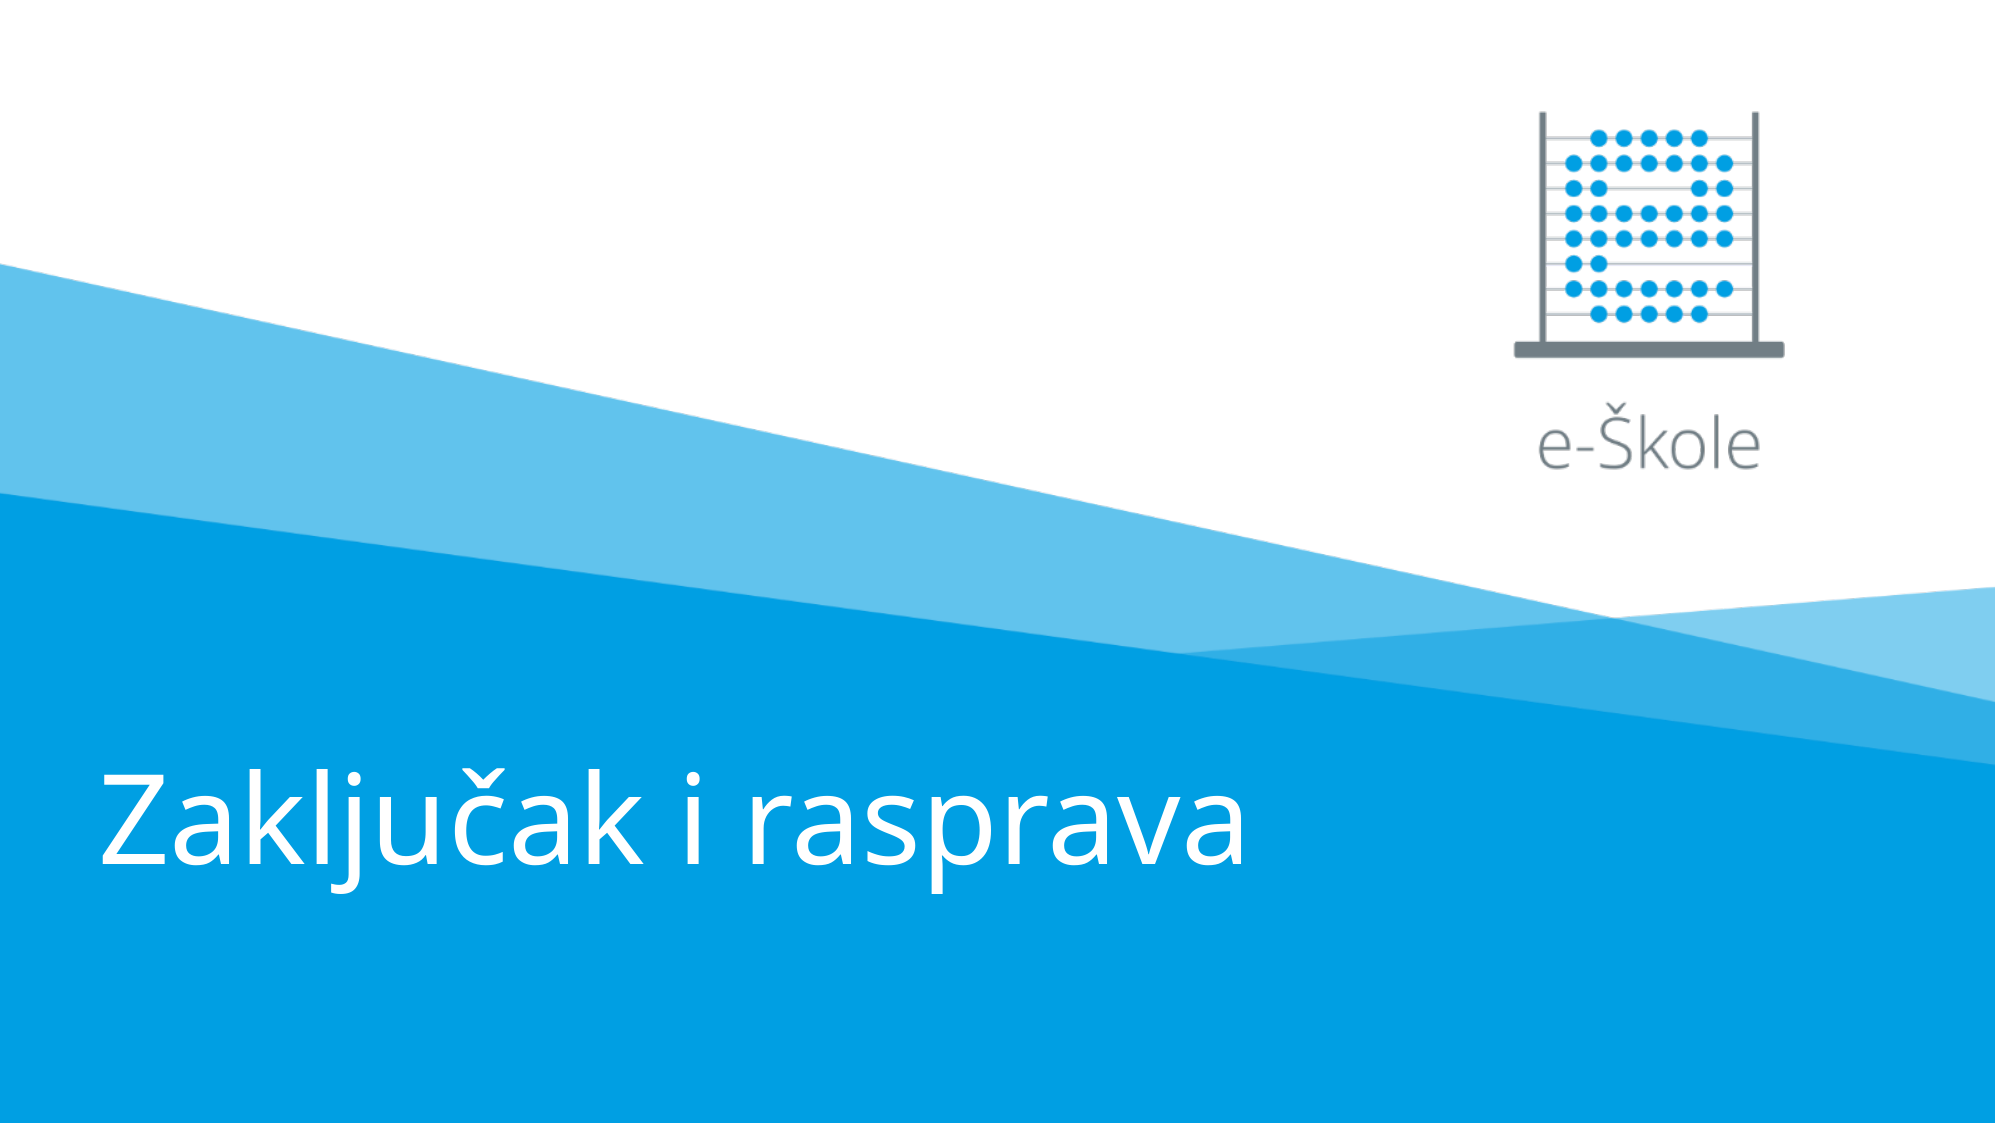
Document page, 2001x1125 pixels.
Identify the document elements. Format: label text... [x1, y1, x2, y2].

title Zaključak i rasprava [83, 715, 1809, 934]
picture [0, 0, 1995, 764]
